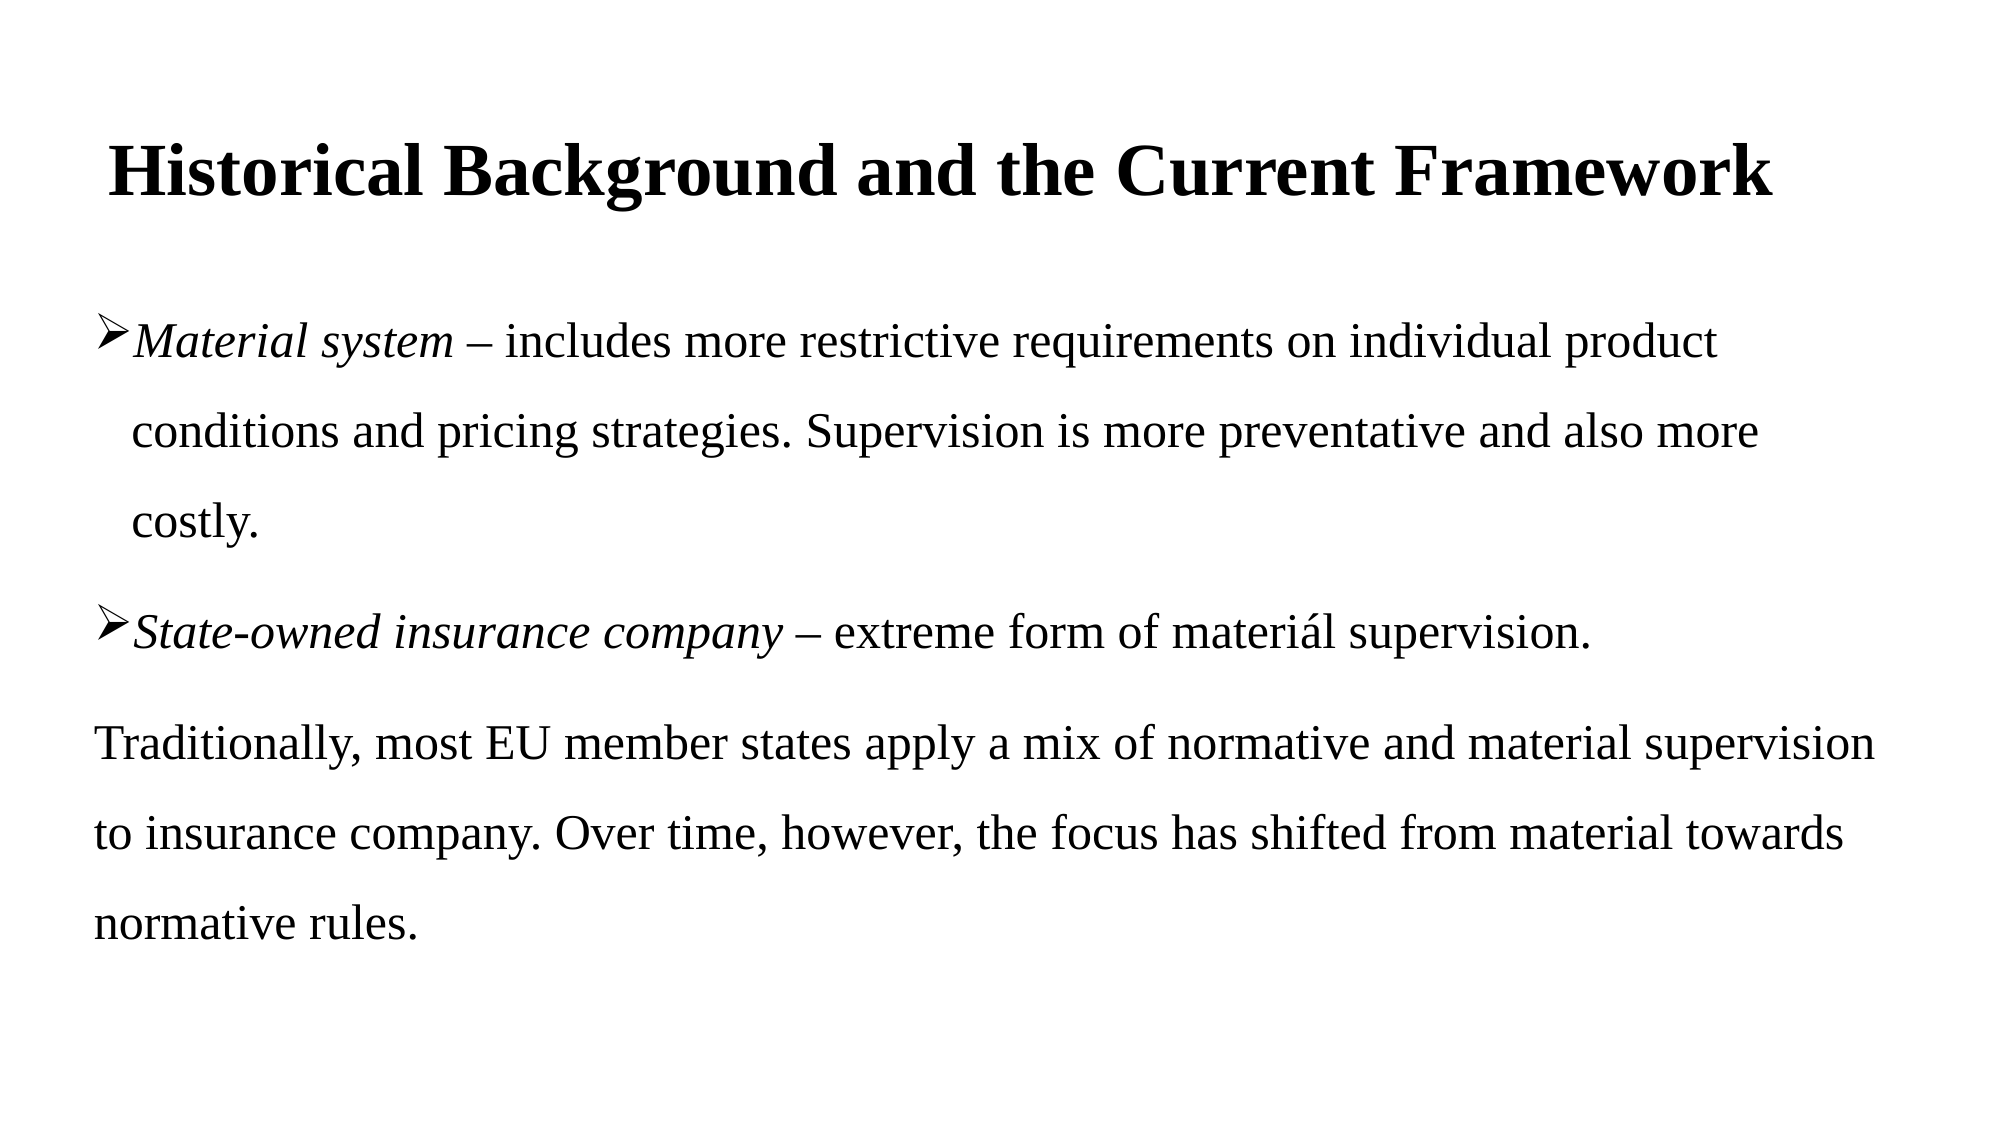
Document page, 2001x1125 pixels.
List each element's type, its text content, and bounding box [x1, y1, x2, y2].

title Historical Background and the Current Framework [93, 110, 1820, 232]
list Material system – includes more restrictive requirements on individual product conditions and pricing strategies. Supervision is more preventative and also more costly. State-owned insurance company – extreme form of materiál supervision. Traditionally, most EU member states apply a mix of normative and material supervision to insurance company. Over time, however, the focus has shifted from material towards normative rules. [78, 270, 1911, 1022]
